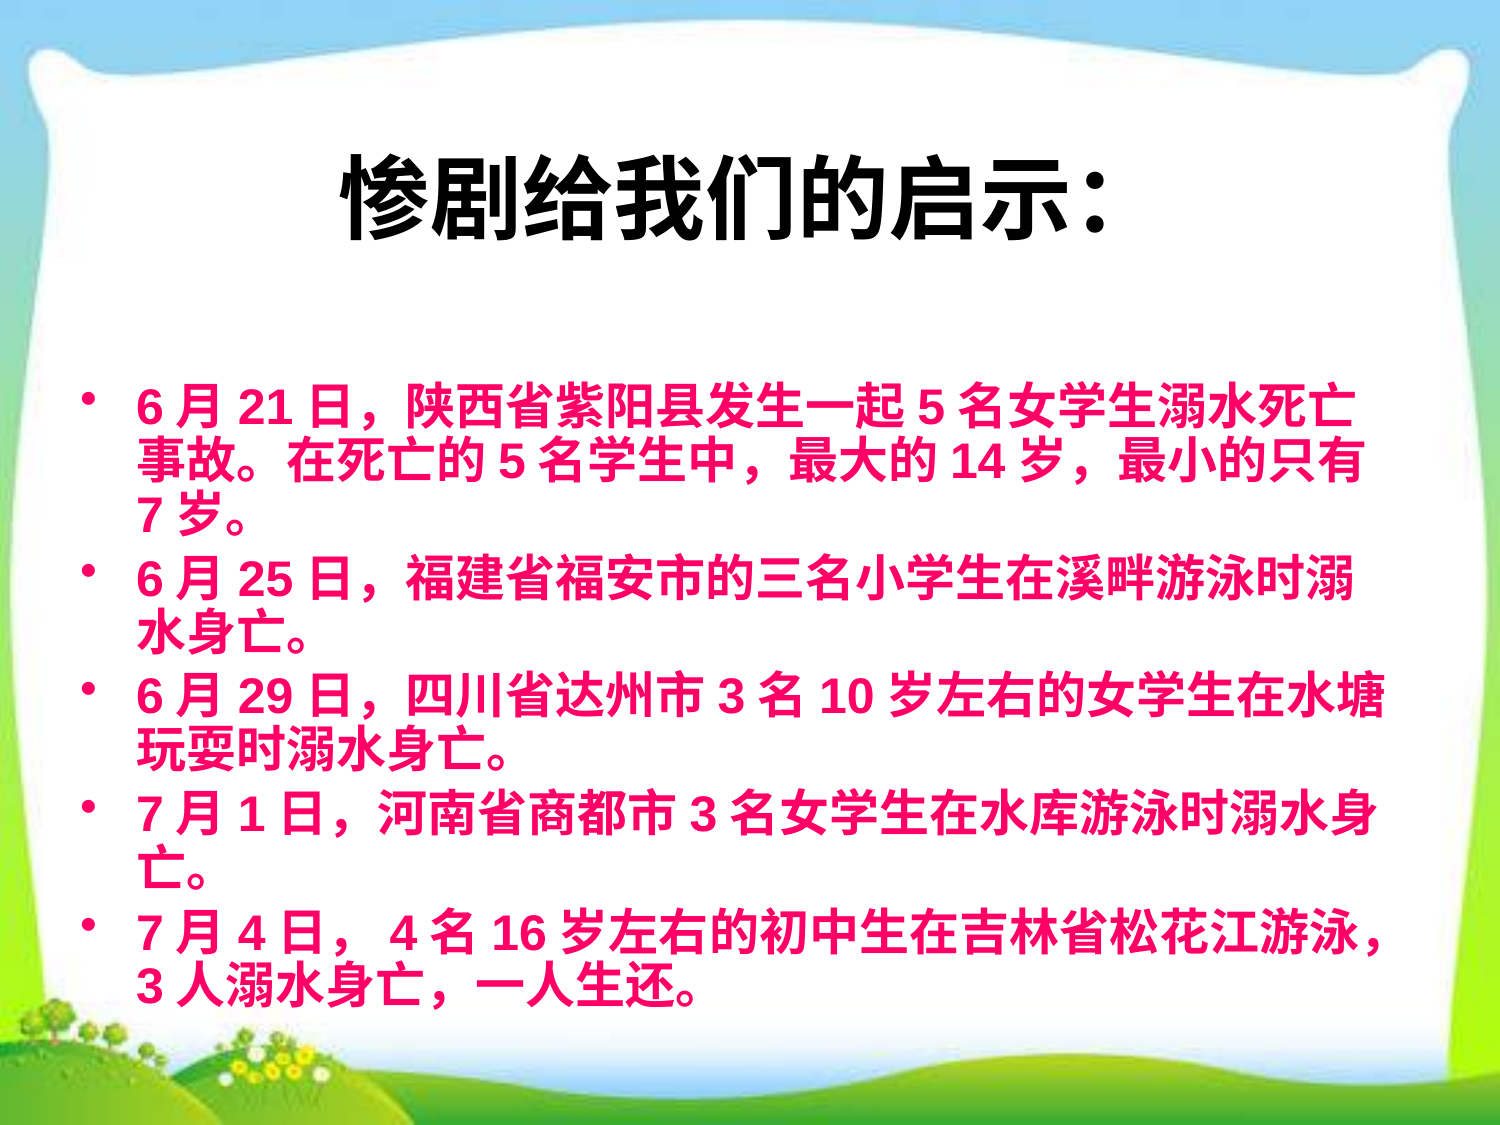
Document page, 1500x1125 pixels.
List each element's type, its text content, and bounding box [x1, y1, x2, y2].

list 6月21日，陕西省紫阳县发生一起5名女学生溺水死亡事故。在死亡的5名学生中，最大的14岁，最小的只有7岁。 6月25日，福建省福安市的三名小学生在溪畔游泳时溺水身亡。 6月29日，四川省达州市3名10岁左右的女学生在水塘玩耍时溺水身亡。 7月1日，河南省商都市3名女学生在水库游泳时溺水身亡。 7月4日，4名16岁左右的初中生在吉林省松花江游泳，3人溺水身亡，一人生还。 [64, 373, 1414, 941]
picture [0, 0, 1500, 1125]
title 惨剧给我们的启示： [76, 101, 1427, 290]
